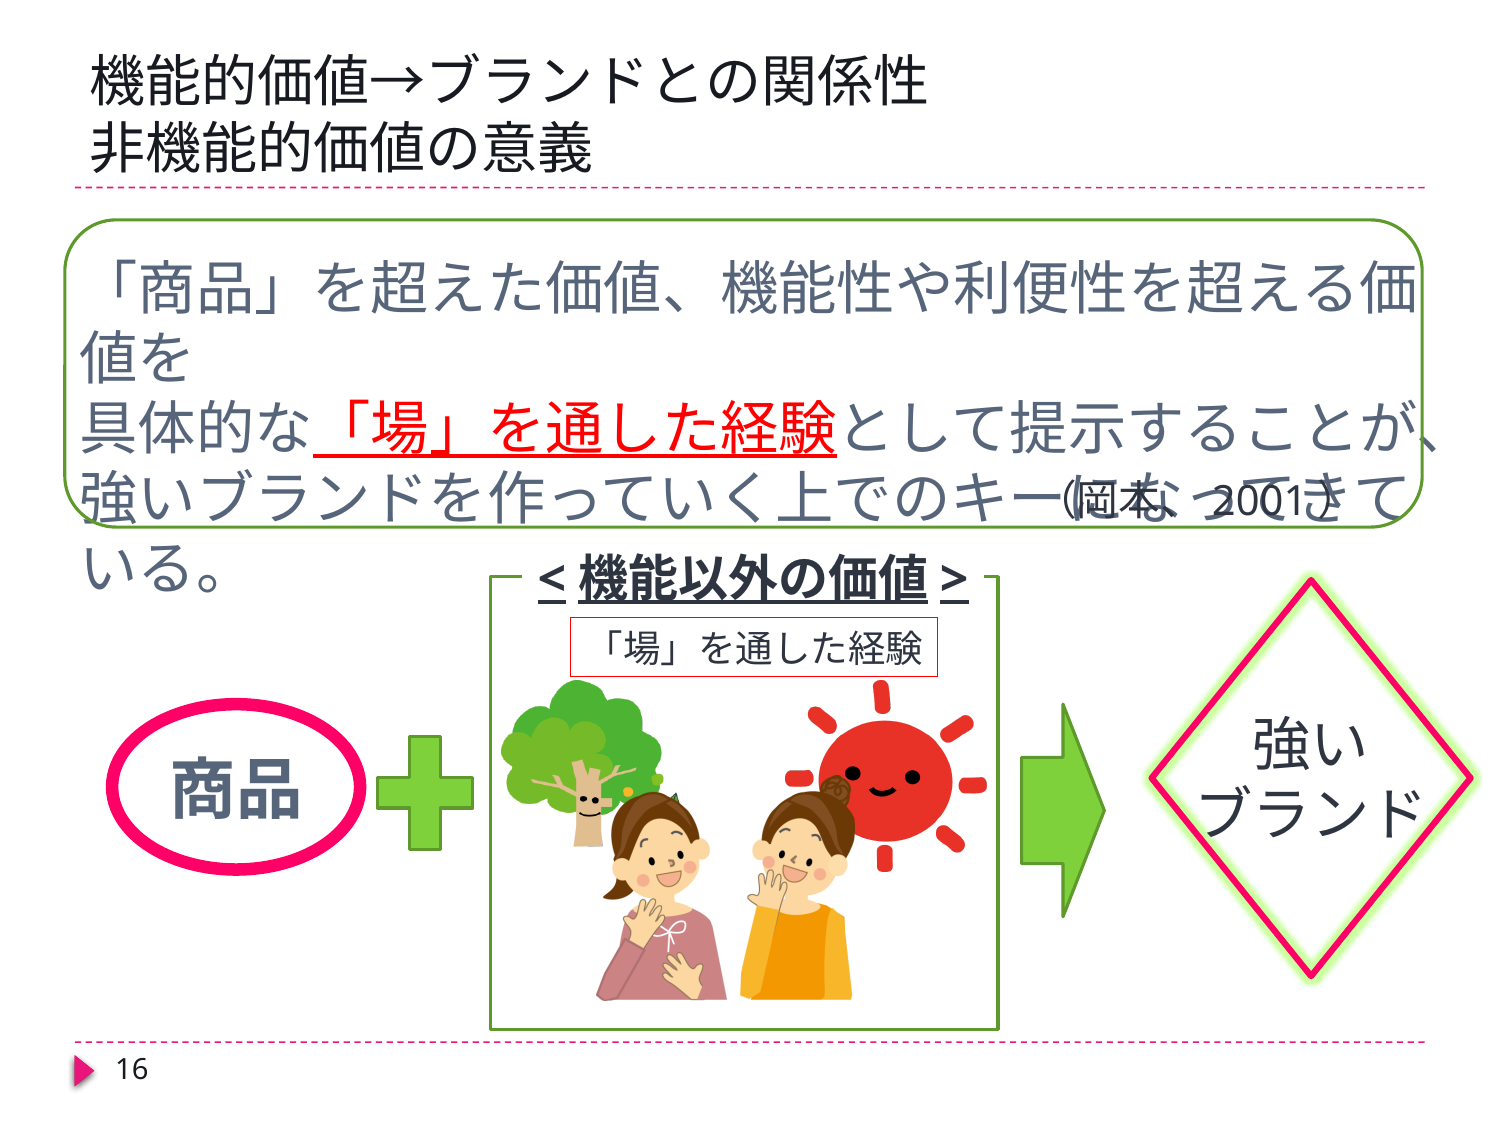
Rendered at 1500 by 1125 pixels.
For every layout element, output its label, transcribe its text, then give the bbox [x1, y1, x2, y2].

text_box [63, 218, 1424, 529]
text_box [1150, 741, 1179, 815]
text_box 商品 [110, 702, 362, 872]
text_box [1211, 855, 1411, 978]
text_box <機能以外の価値> [522, 538, 984, 614]
slide_number 16 [100, 1042, 426, 1103]
text_box 強い ブランド [1179, 699, 1443, 855]
text_box [1213, 578, 1409, 699]
title 機能的価値→ブランドとの関係性 非機能的価値の意義 [75, 37, 1425, 188]
text_box [1020, 702, 1106, 919]
text_box [1443, 741, 1472, 815]
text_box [501, 680, 987, 1002]
text_box 「商品」を超えた価値、機能性や利便性を超える価値を 具体的な「場」を通した経験として提示することが、 強いブランドを作っていく上でのキーになってきている。 [64, 243, 1471, 609]
text_box [489, 575, 1000, 1031]
text_box 「場」を通した経験 [570, 617, 938, 677]
text_box [376, 735, 474, 851]
text_box （岡本、2001） [1020, 466, 1375, 532]
